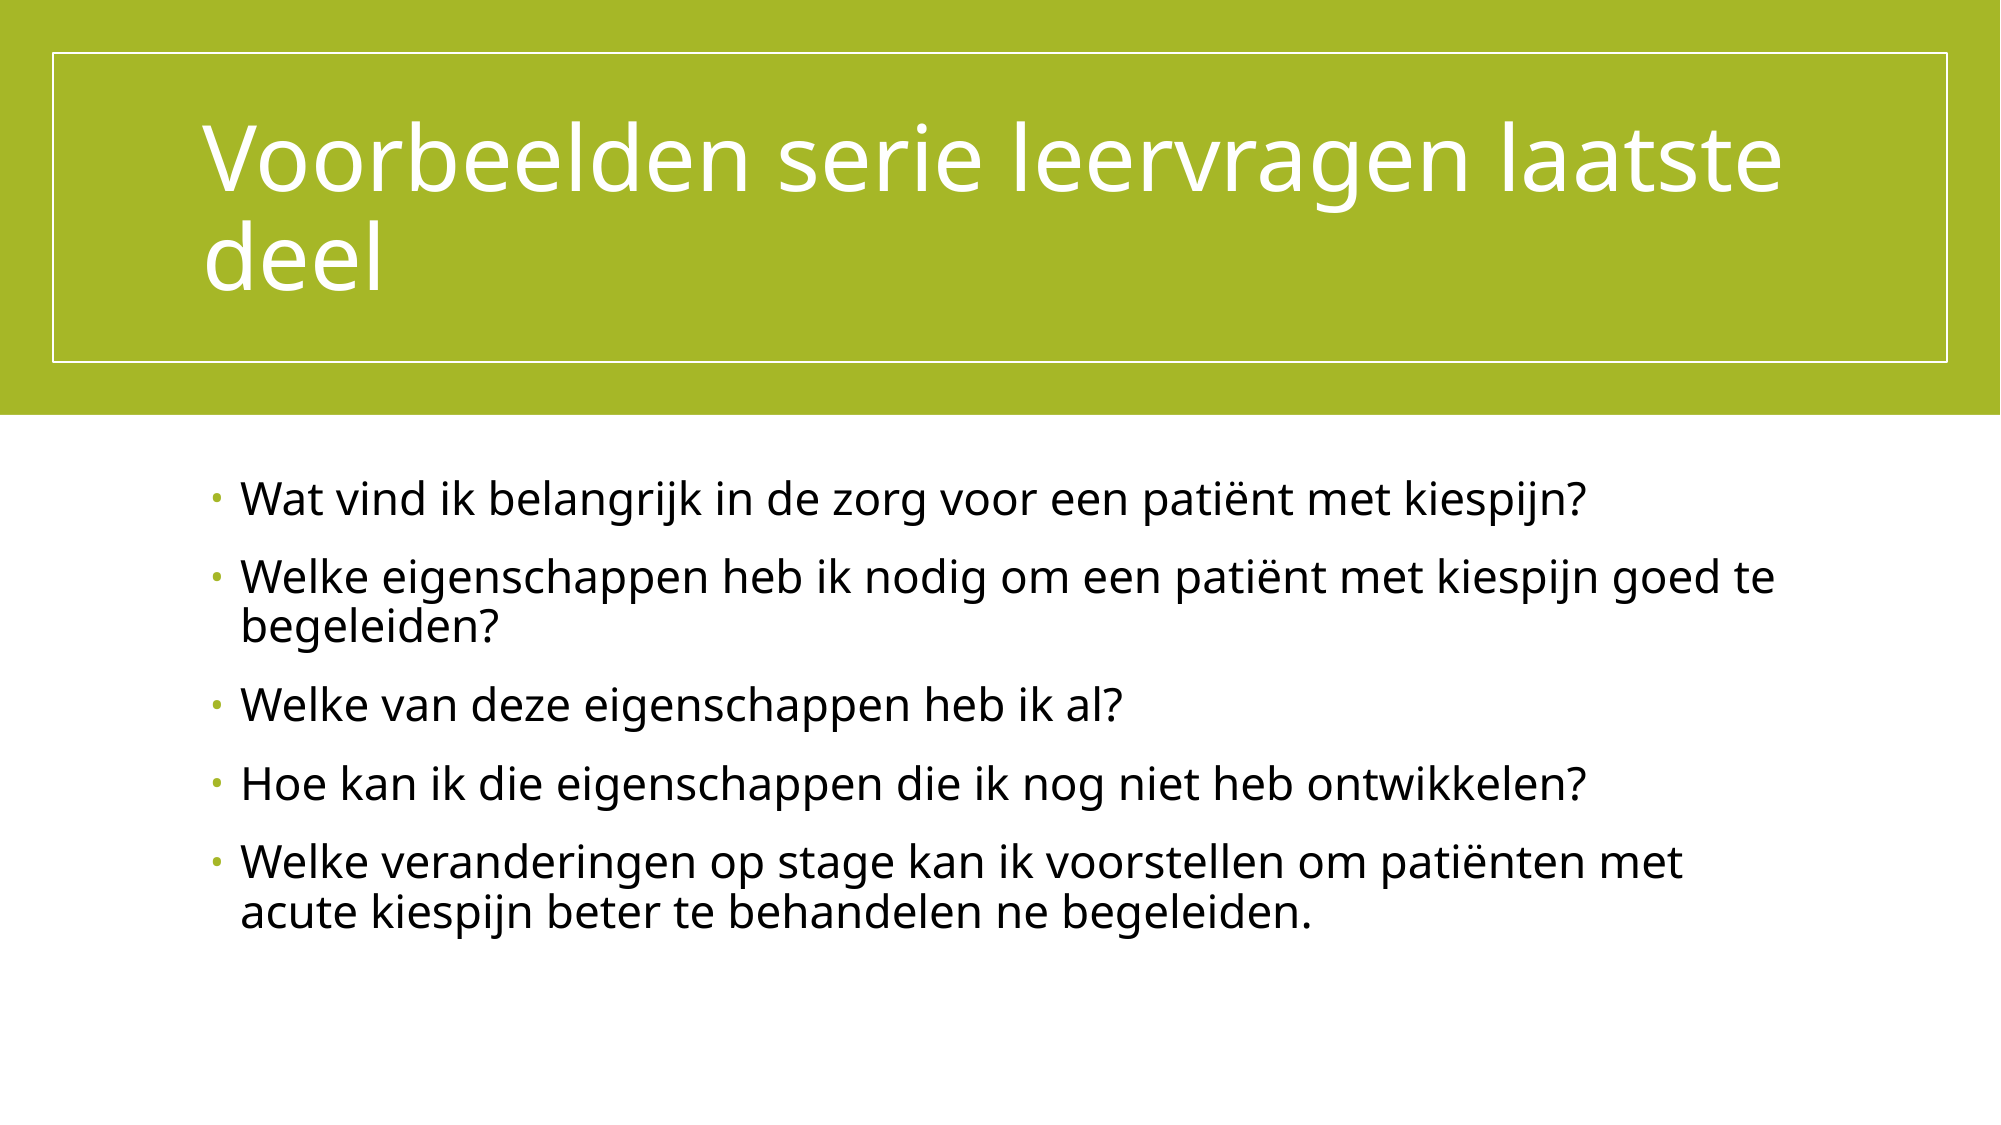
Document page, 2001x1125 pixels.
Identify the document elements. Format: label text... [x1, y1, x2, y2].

text_box [0, 0, 2000, 413]
text_box [0, 413, 2000, 1125]
text_box [51, 51, 1949, 364]
list Wat vind ik belangrijk in de zorg voor een patiënt met kiespijn? Welke eigenschappen heb ik nodig om een patiënt met kiespijn goed te begeleiden? Welke van deze eigenschappen heb ik al? Hoe kan ik die eigenschappen die ik nog niet heb ontwikkelen? Welke veranderingen op stage kan ik voorstellen om patiënten met acute kiespijn beter te behandelen ne begeleiden. [187, 467, 1808, 1000]
title Voorbeelden serie leervragen laatste deel [187, 99, 1808, 323]
